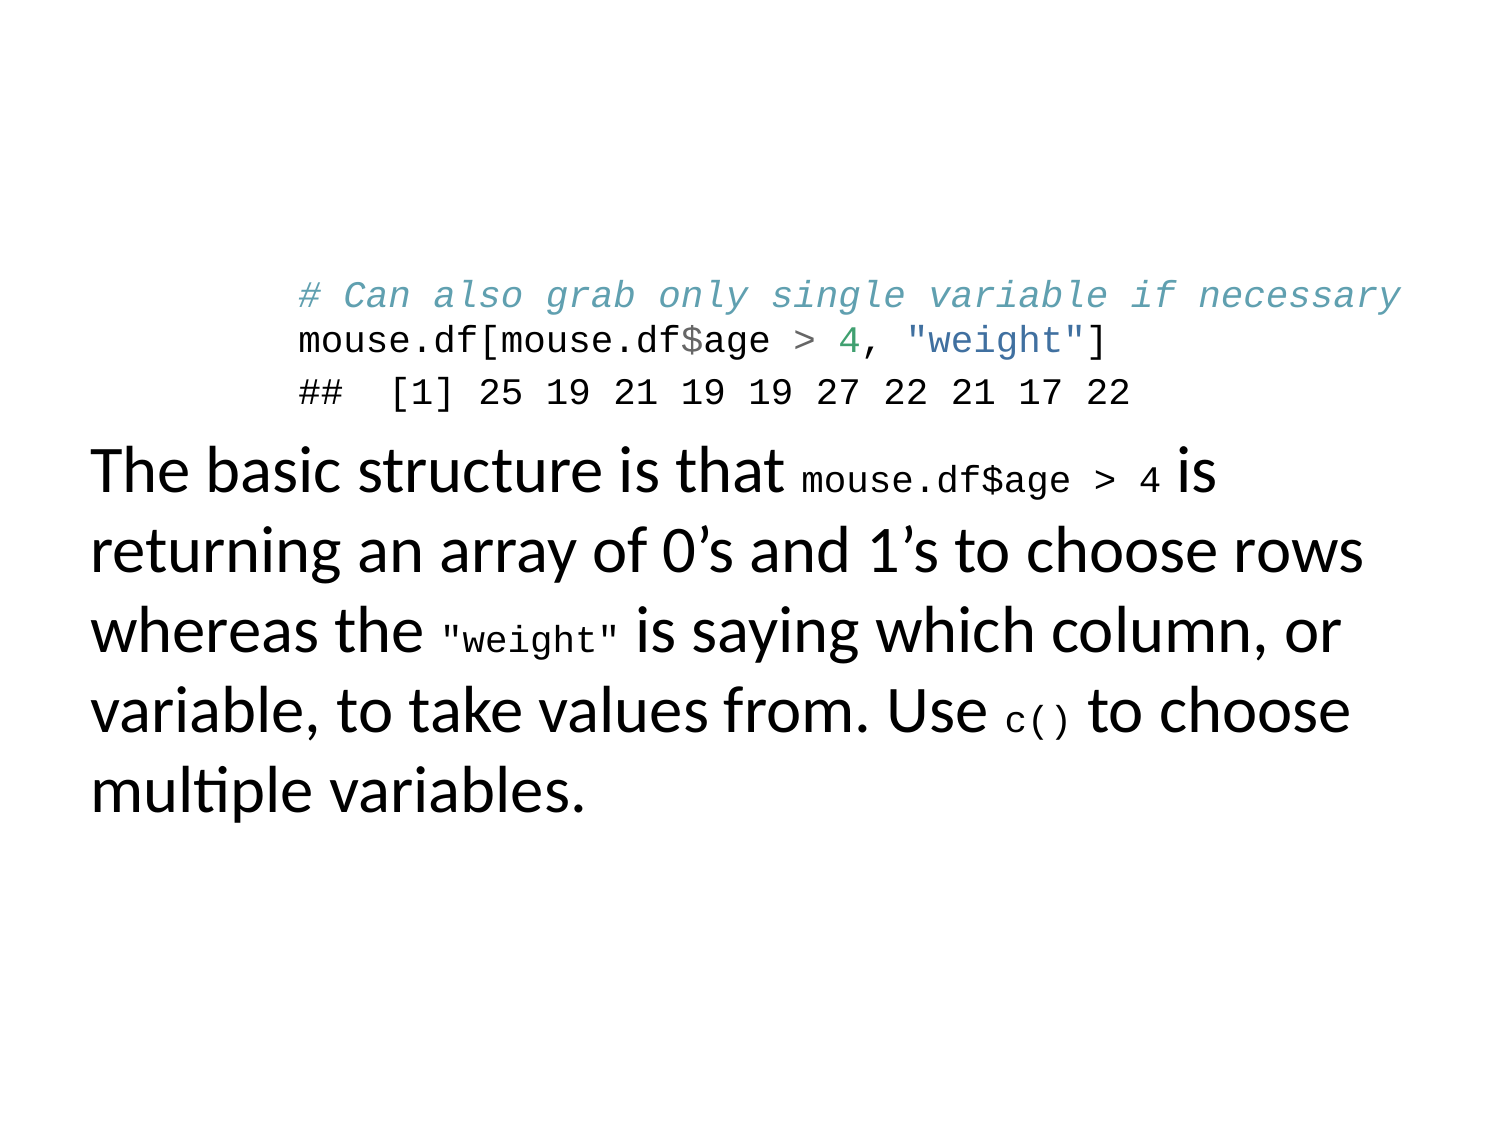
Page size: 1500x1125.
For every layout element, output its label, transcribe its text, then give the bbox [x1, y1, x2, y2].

list # Can also grab only single variable if necessary mouse.df[mouse.df$age > 4, "weight"] ## [1] 25 19 21 19 19 27 22 21 17 22 The basic structure is that mouse.df$age > 4 is returning an array of 0’s and 1’s to choose rows whereas the "weight" is saying which column, or variable, to take values from. Use c() to choose multiple variables. [75, 262, 1425, 1005]
